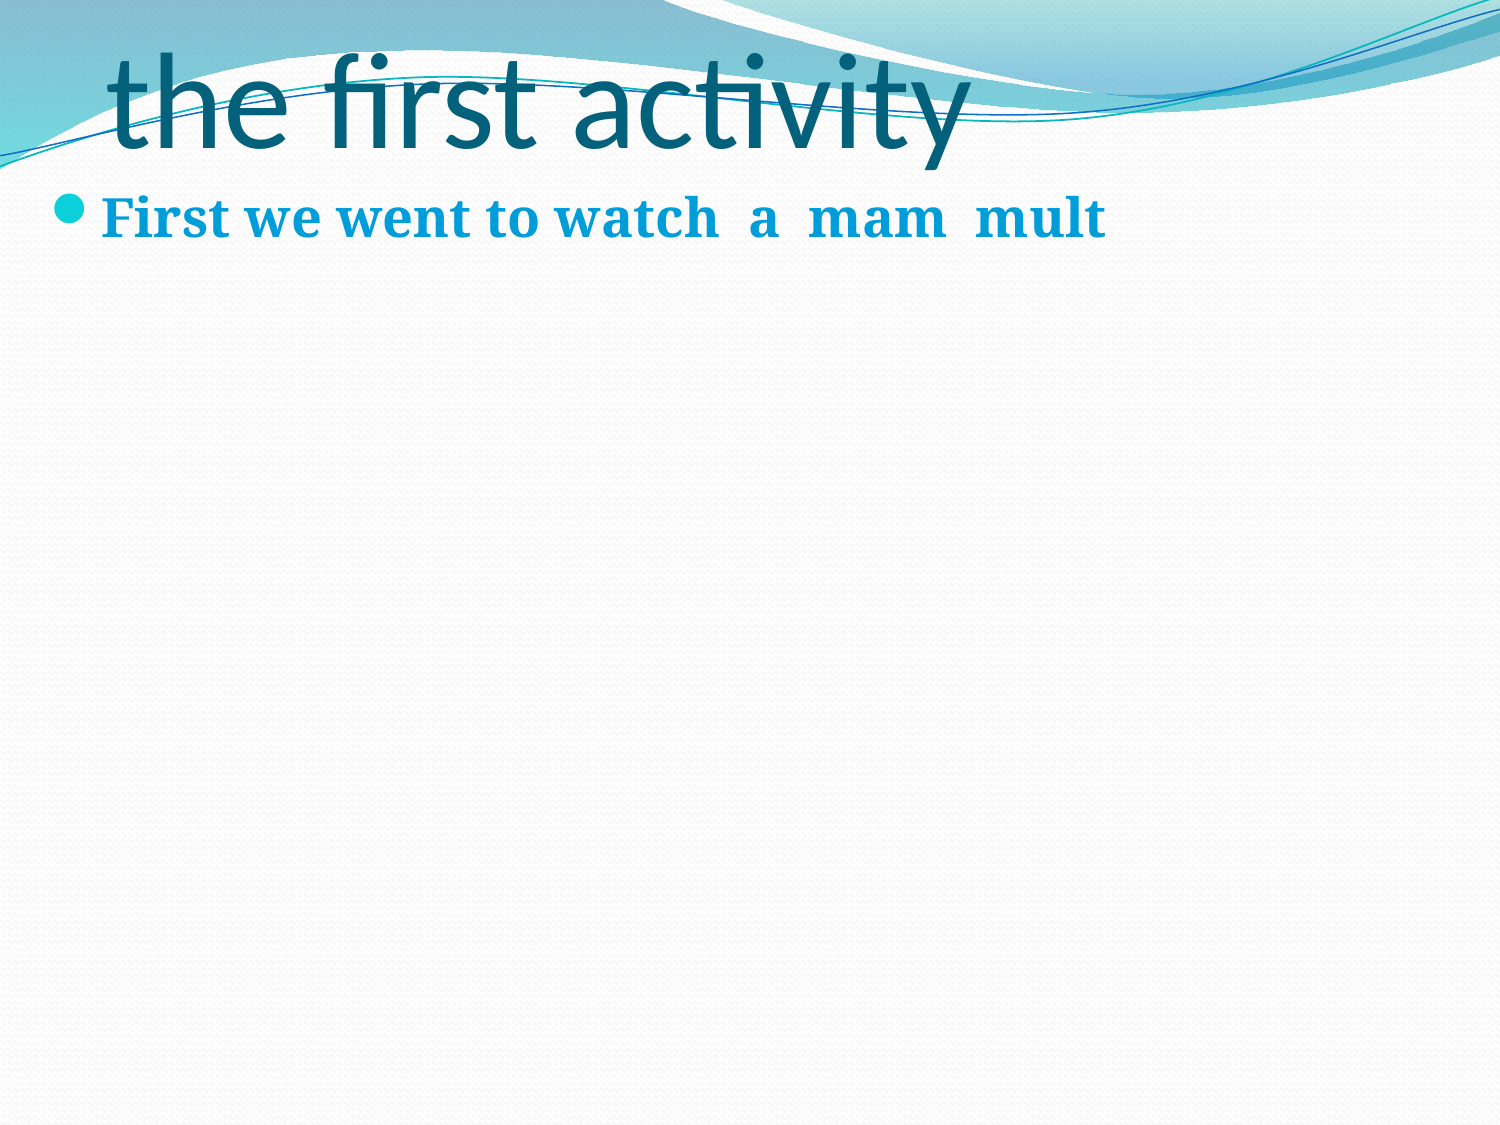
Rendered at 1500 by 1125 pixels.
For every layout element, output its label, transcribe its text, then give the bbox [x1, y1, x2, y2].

title the first activity [82, 0, 1430, 175]
list First we went to watch a mam mult [35, 175, 1465, 1090]
